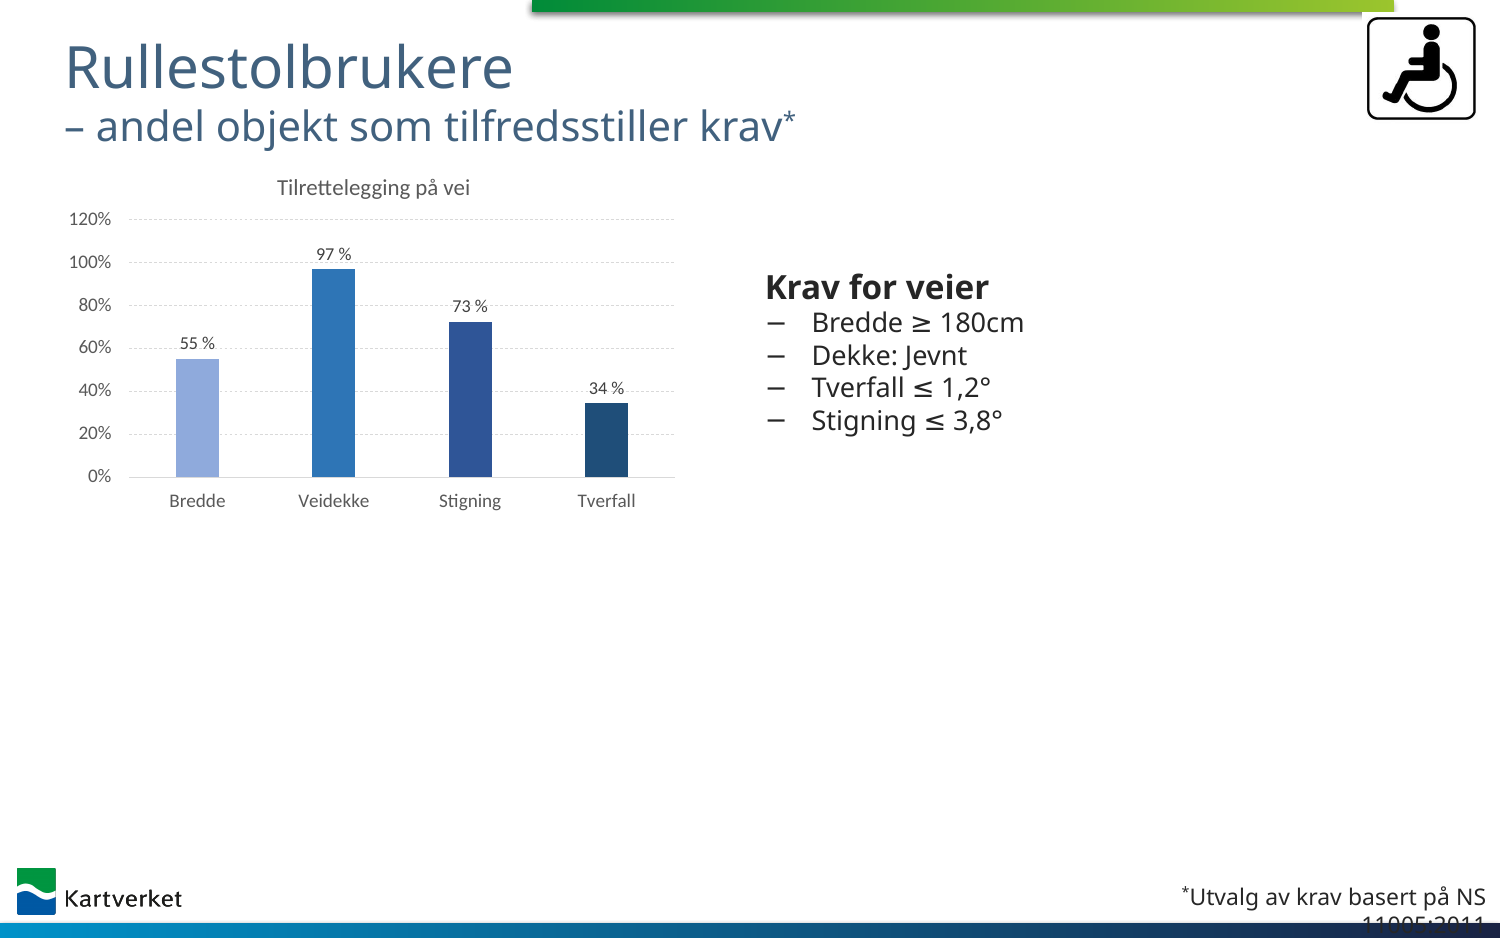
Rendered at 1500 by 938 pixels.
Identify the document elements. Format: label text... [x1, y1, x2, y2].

picture [1362, 12, 1481, 126]
text_box *Utvalg av krav basert på NS 11005:2011 [1068, 873, 1500, 938]
text_box Krav for veier Bredde ≥ 180cm Dekke: Jevnt Tverfall ≤ 1,2° Stigning ≤ 3,8° [750, 258, 1234, 444]
picture [62, 166, 686, 519]
text_box Rullestolbrukere – andel objekt som tilfredsstiller krav* [49, 25, 1431, 158]
